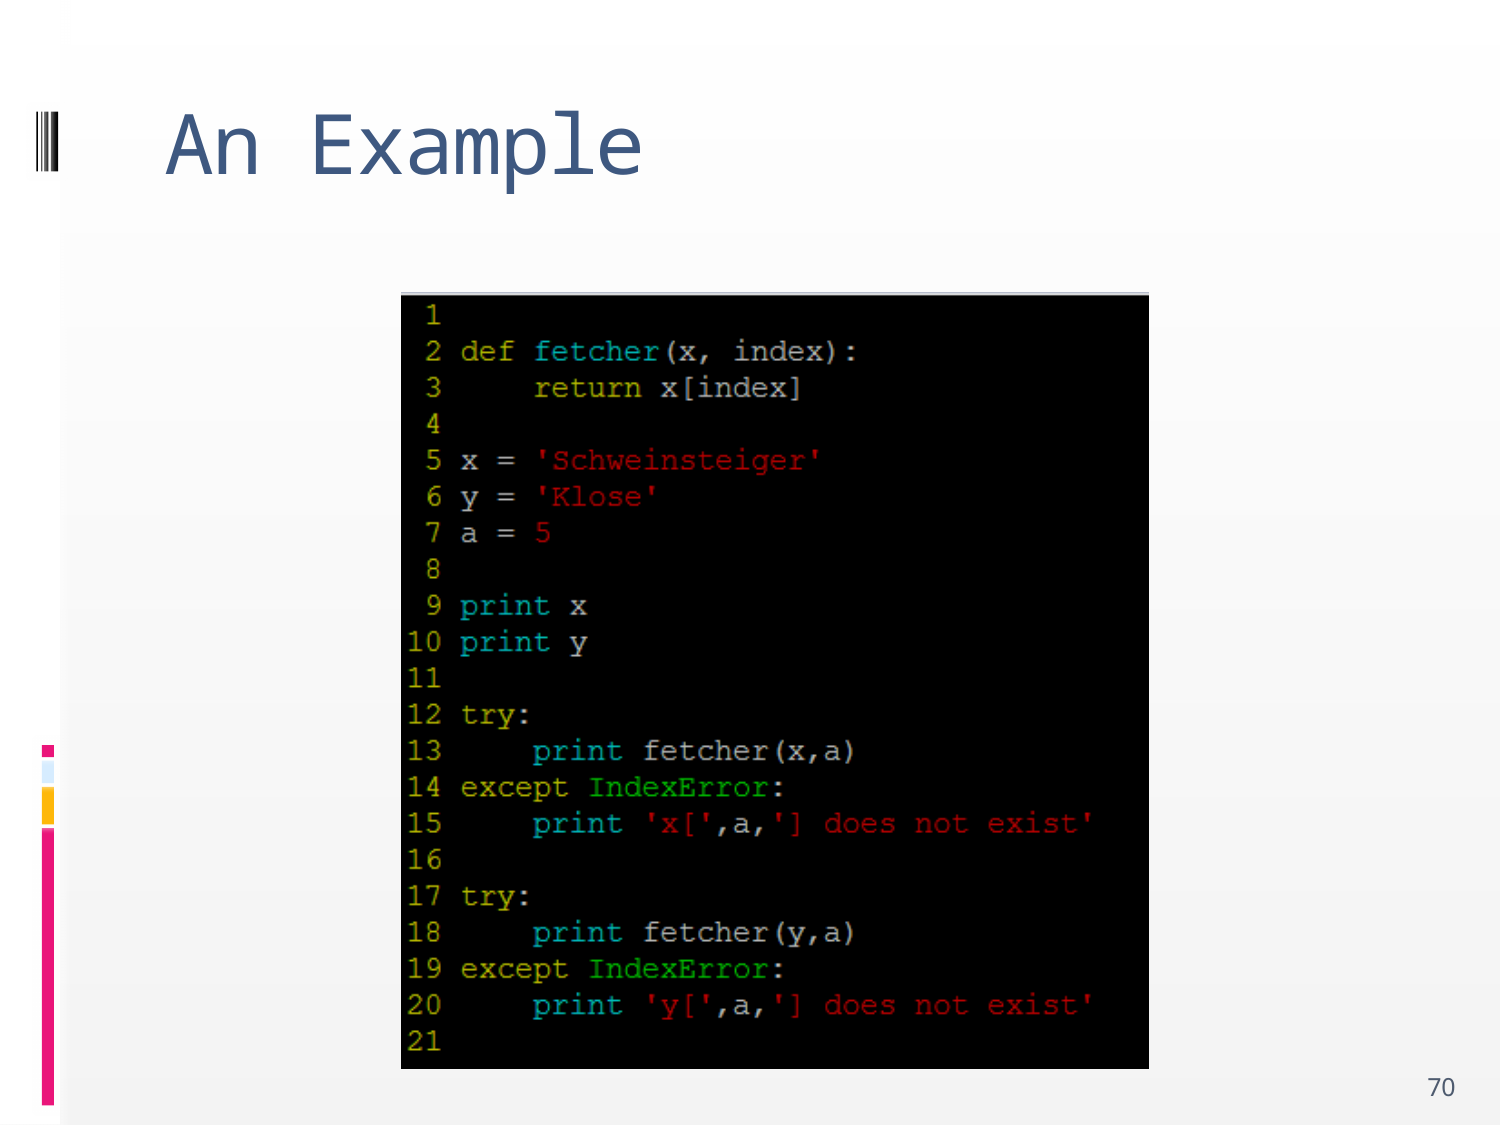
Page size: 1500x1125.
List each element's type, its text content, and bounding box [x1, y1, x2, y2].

picture [401, 292, 1149, 1070]
slide_number 70 [1412, 1052, 1488, 1113]
title An Example [150, 83, 1425, 234]
